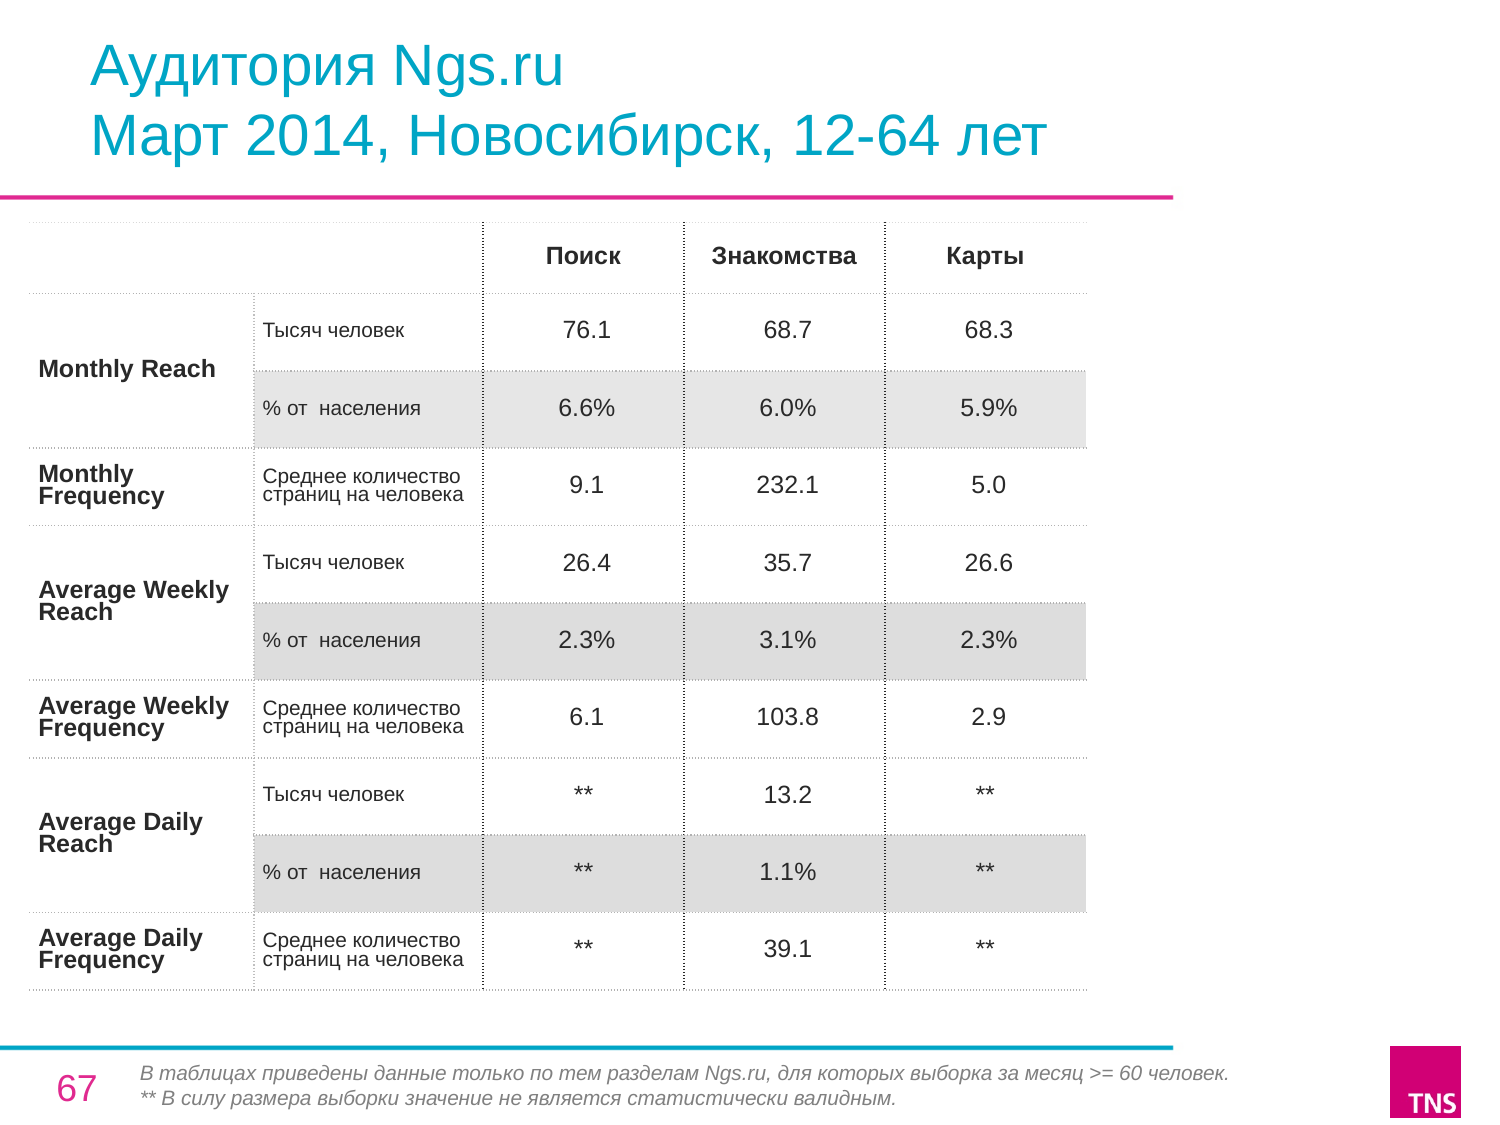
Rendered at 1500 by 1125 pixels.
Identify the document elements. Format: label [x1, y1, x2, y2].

table_header [29, 223, 1086, 294]
picture [0, 0, 1500, 1125]
table_cell [29, 294, 1086, 990]
slide_number [40, 1055, 392, 1125]
text_box [124, 1052, 1463, 1117]
title [74, 8, 1476, 187]
